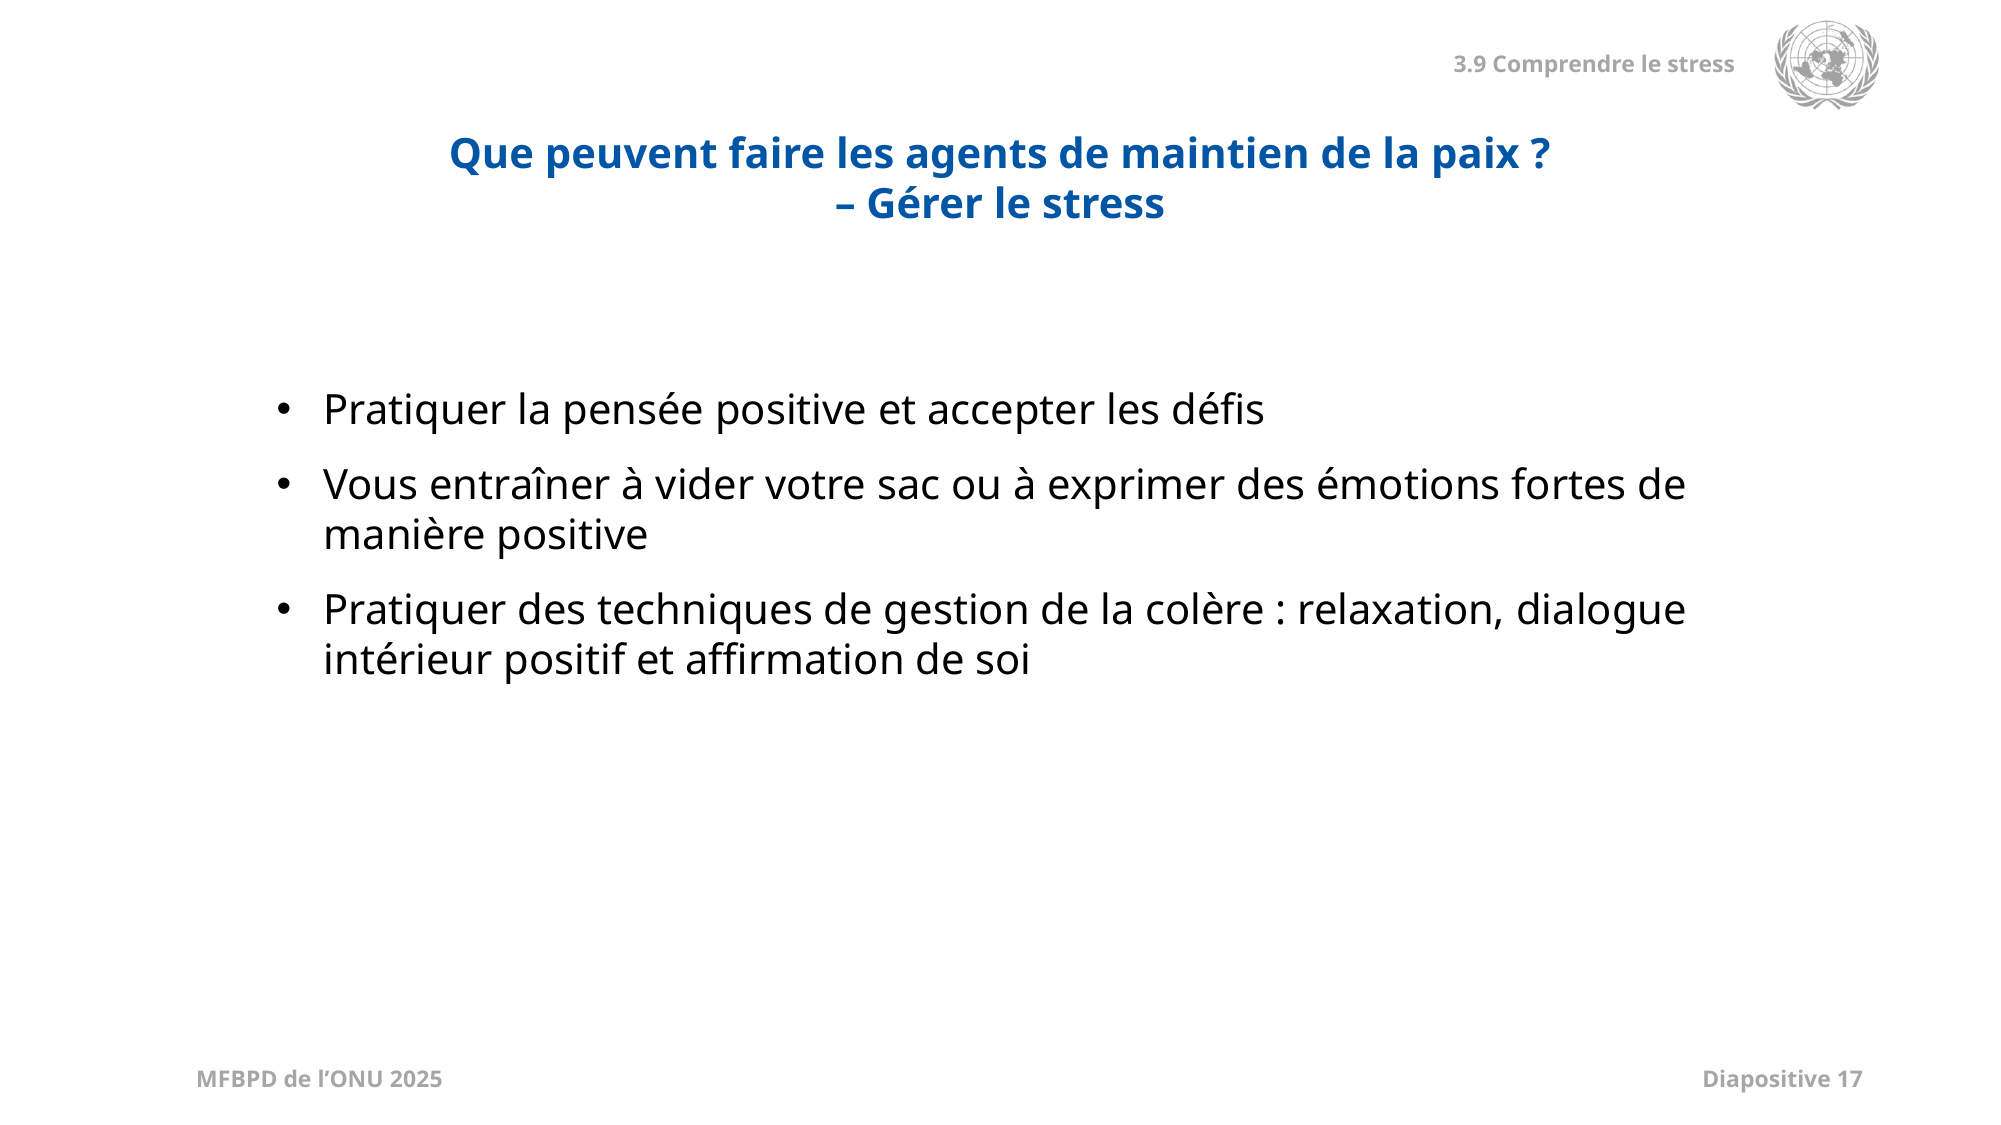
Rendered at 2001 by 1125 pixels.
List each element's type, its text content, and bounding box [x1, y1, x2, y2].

text_box Pratiquer la pensée positive et accepter les défis Vous entraîner à vider votre sac ou à exprimer des émotions fortes de manière positive Pratiquer des techniques de gestion de la colère : relaxation, dialogue intérieur positif et affirmation de soi [261, 375, 1739, 691]
text_box Que peuvent faire les agents de maintien de la paix ? – Gérer le stress [204, 118, 1796, 234]
